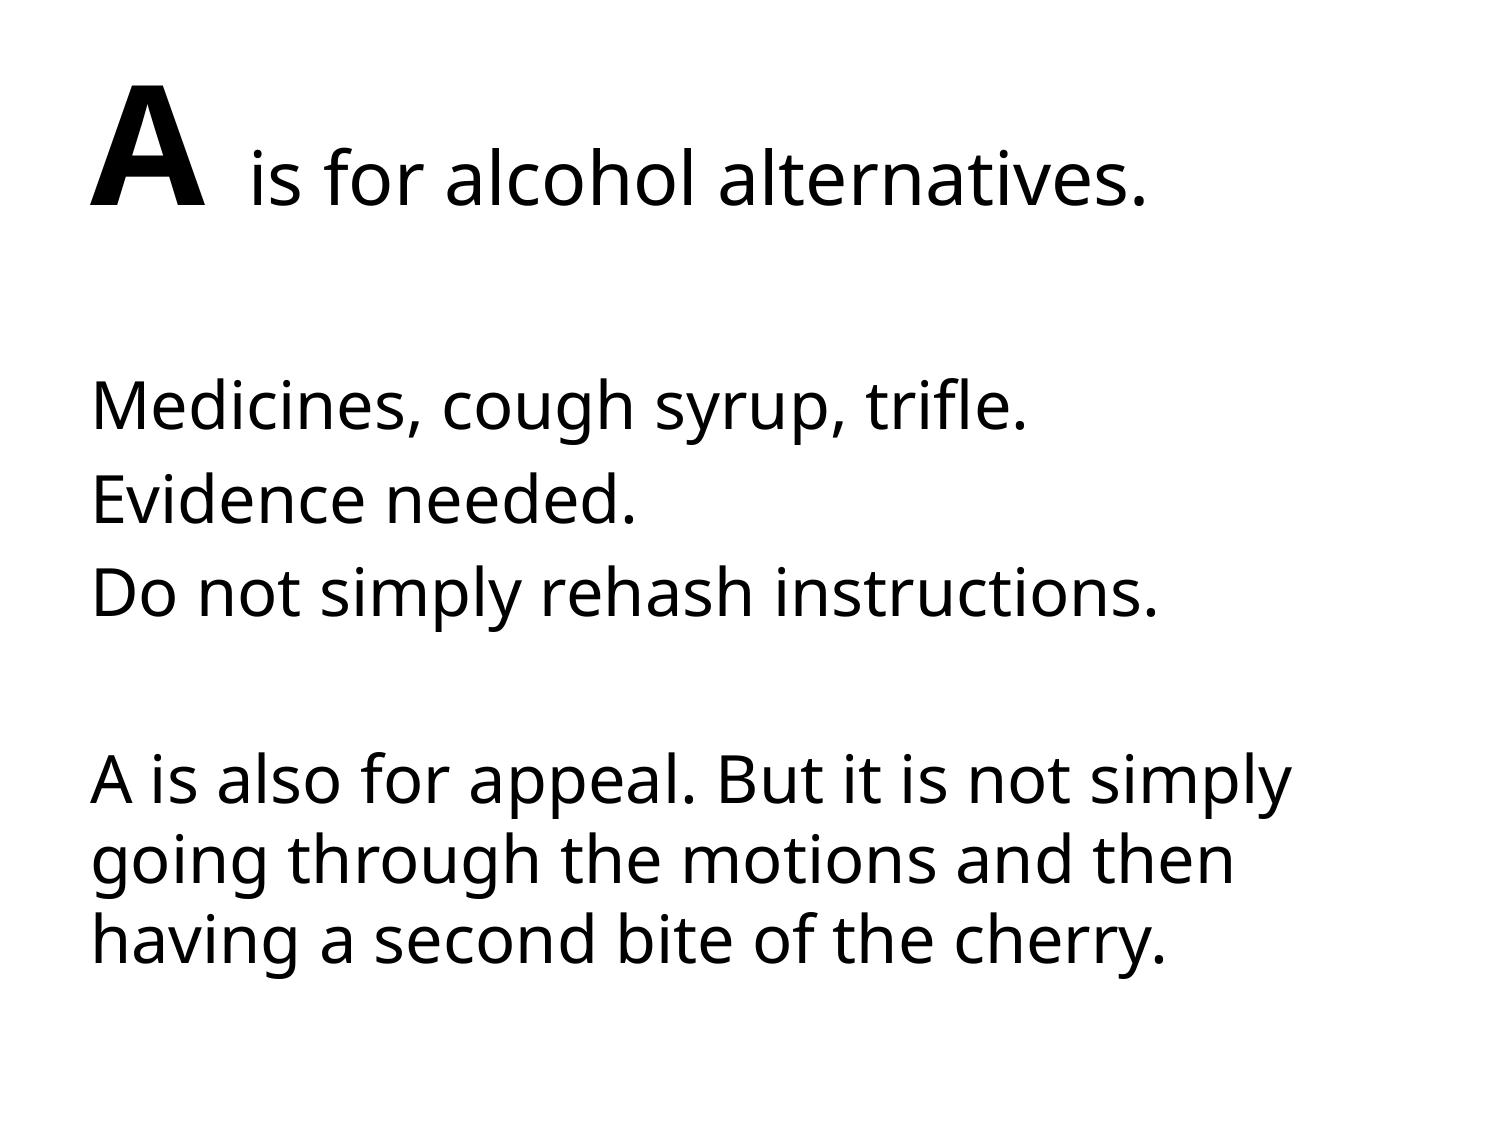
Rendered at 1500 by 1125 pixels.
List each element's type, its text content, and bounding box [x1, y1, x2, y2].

list Medicines, cough syrup, trifle. Evidence needed. Do not simply rehash instructions. A is also for appeal. But it is not simply going through the motions and then having a second bite of the cherry. [75, 262, 1425, 1005]
title A is for alcohol alternatives. [75, 45, 1425, 233]
